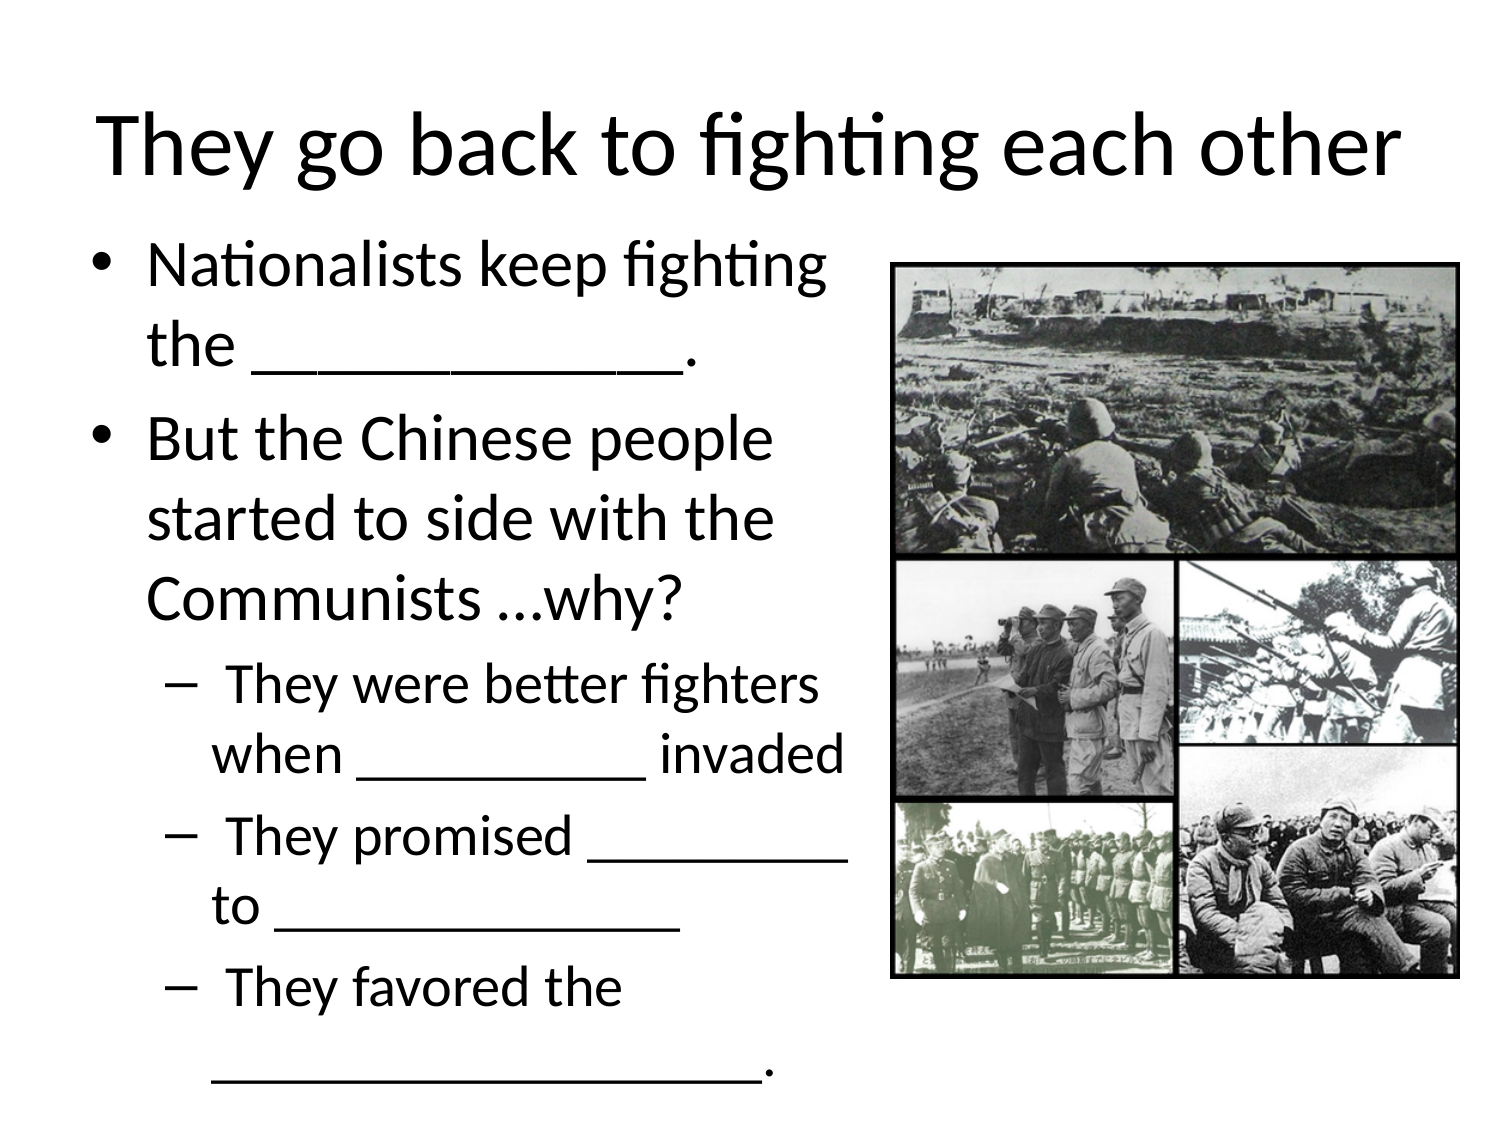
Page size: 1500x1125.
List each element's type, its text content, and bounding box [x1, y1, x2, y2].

list Nationalists keep fighting the _____________. But the Chinese people started to side with the Communists …why? They were better fighters when __________ invaded They promised _________ to ______________ They favored the ___________________. [75, 212, 925, 1100]
title They go back to fighting each other [75, 45, 1425, 233]
picture [890, 262, 1460, 979]
